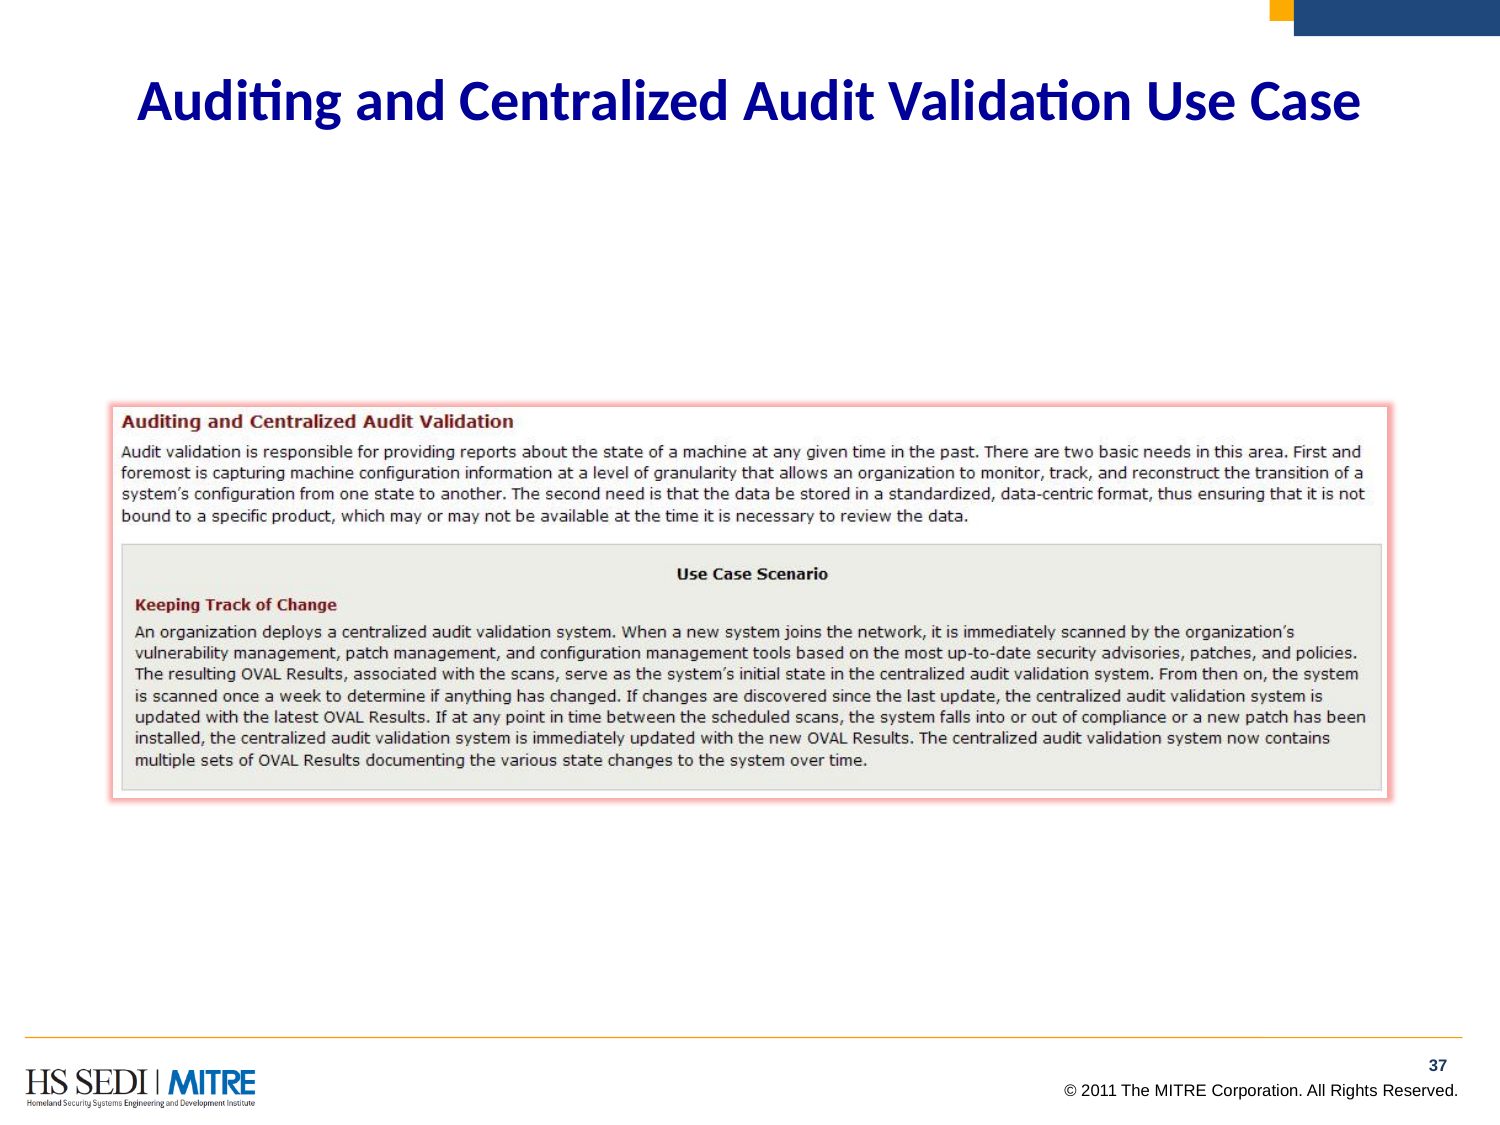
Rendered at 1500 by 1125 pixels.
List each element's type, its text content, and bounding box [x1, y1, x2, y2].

title Auditing and Centralized Audit Validation Use Case [43, 62, 1457, 151]
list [112, 406, 1387, 798]
picture [20, 1058, 271, 1122]
slide_number 36 [1374, 1049, 1463, 1076]
